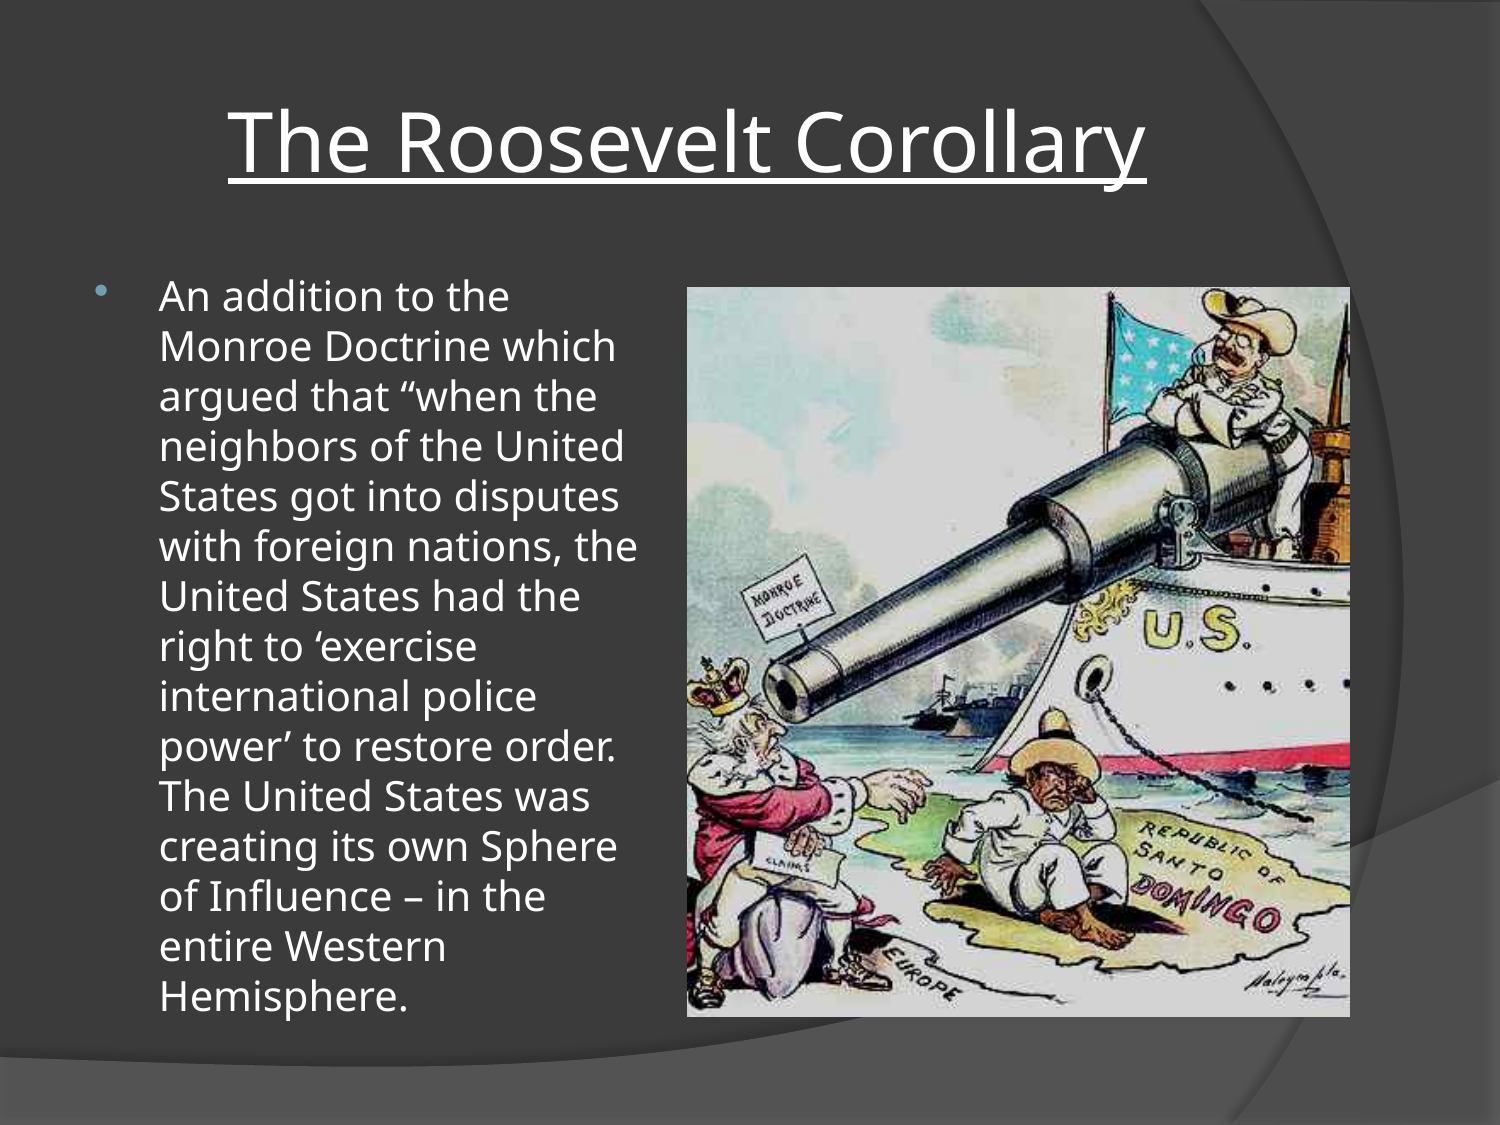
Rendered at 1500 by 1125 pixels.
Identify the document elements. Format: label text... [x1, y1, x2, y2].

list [687, 287, 1351, 1017]
title The Roosevelt Corollary [75, 45, 1300, 233]
list An addition to the Monroe Doctrine which argued that “when the neighbors of the United States got into disputes with foreign nations, the United States had the right to ‘exercise international police power’ to restore order. The United States was creating its own Sphere of Influence – in the entire Western Hemisphere. [75, 262, 675, 1005]
